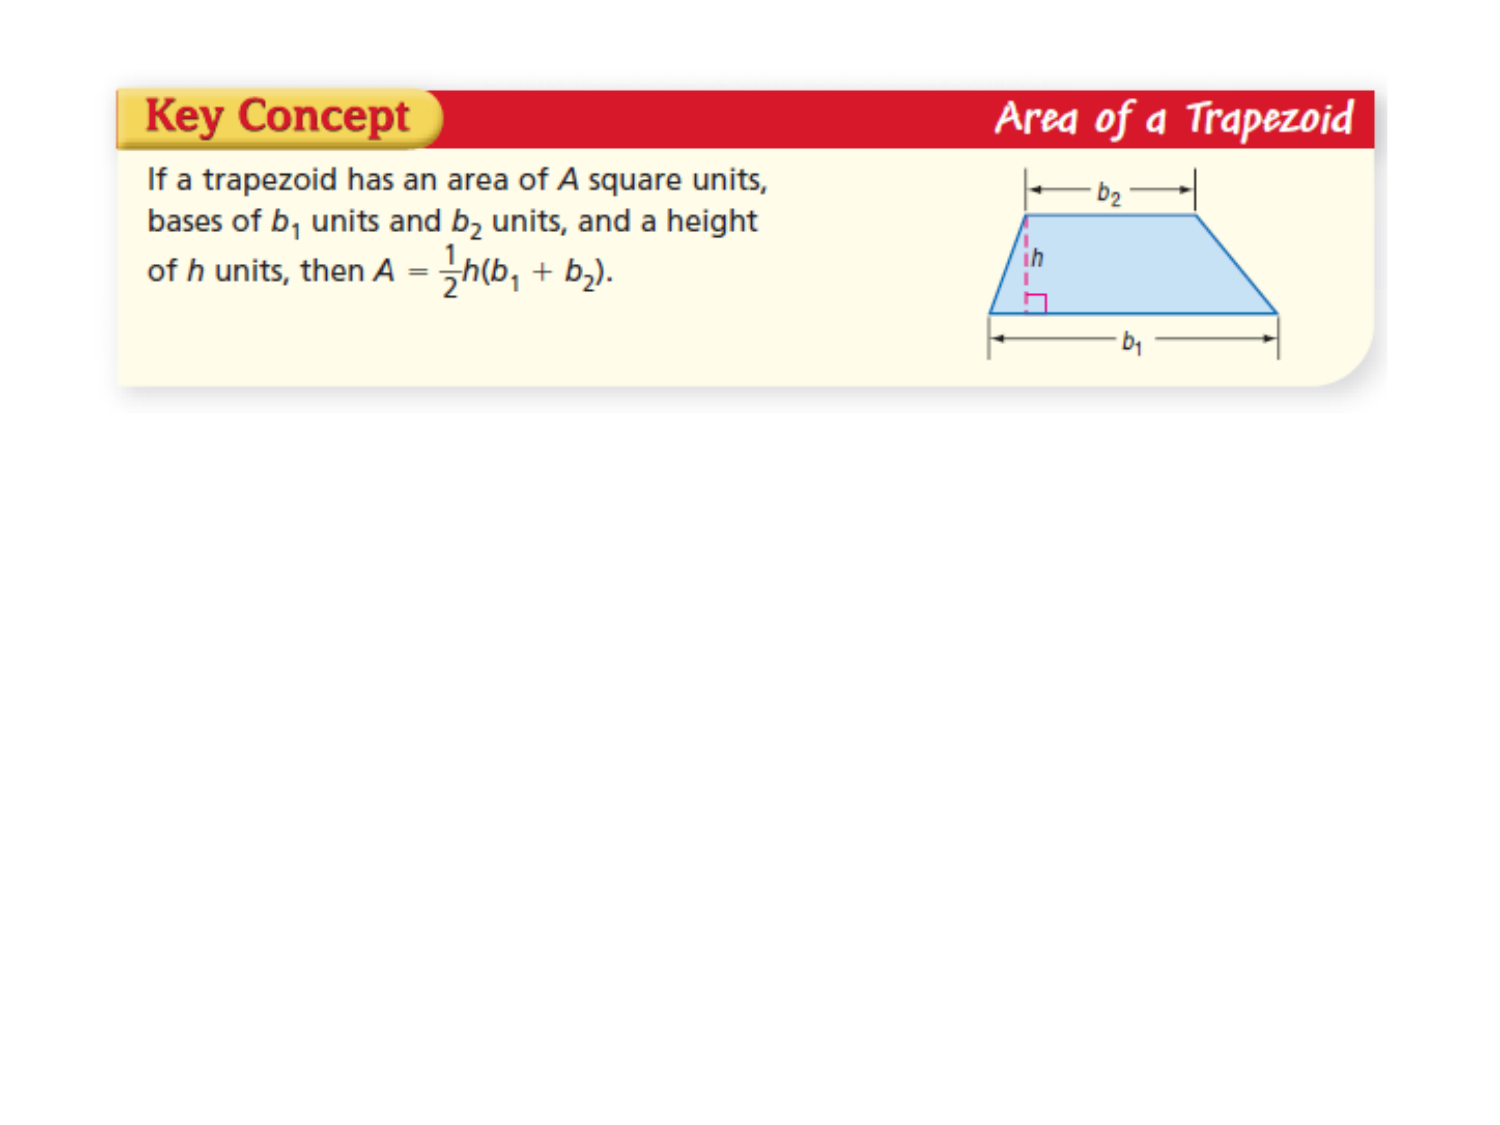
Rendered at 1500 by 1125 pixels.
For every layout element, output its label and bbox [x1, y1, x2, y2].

list [92, 49, 1388, 413]
